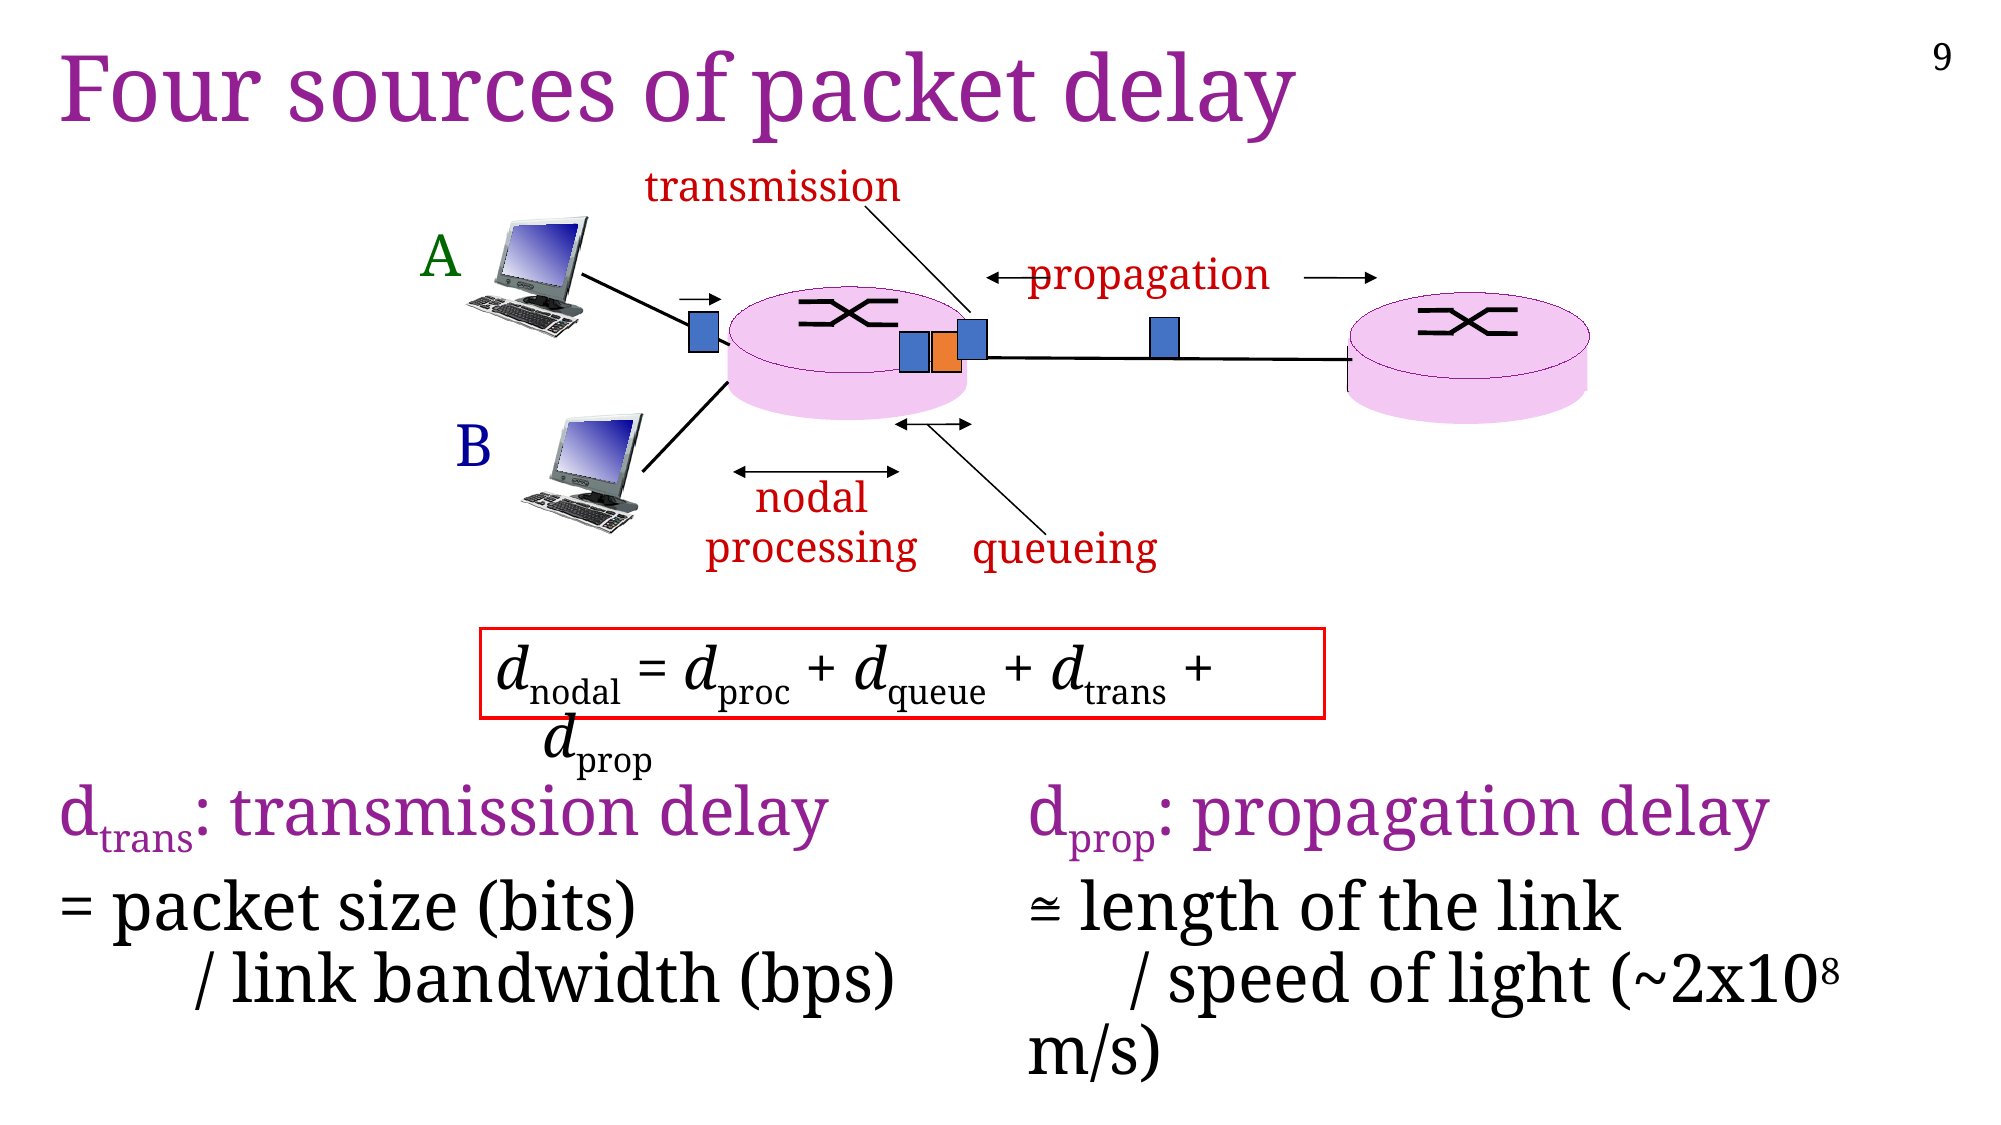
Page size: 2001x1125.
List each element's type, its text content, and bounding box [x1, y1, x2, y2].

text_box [406, 152, 1590, 719]
list dprop: propagation delay ≅ length of the link / speed of light (~2x108 m/s) [1012, 762, 1953, 1101]
title Four sources of packet delay [43, 25, 1953, 158]
list dtrans: transmission delay = packet size (bits) / link bandwidth (bps) [43, 762, 988, 1101]
